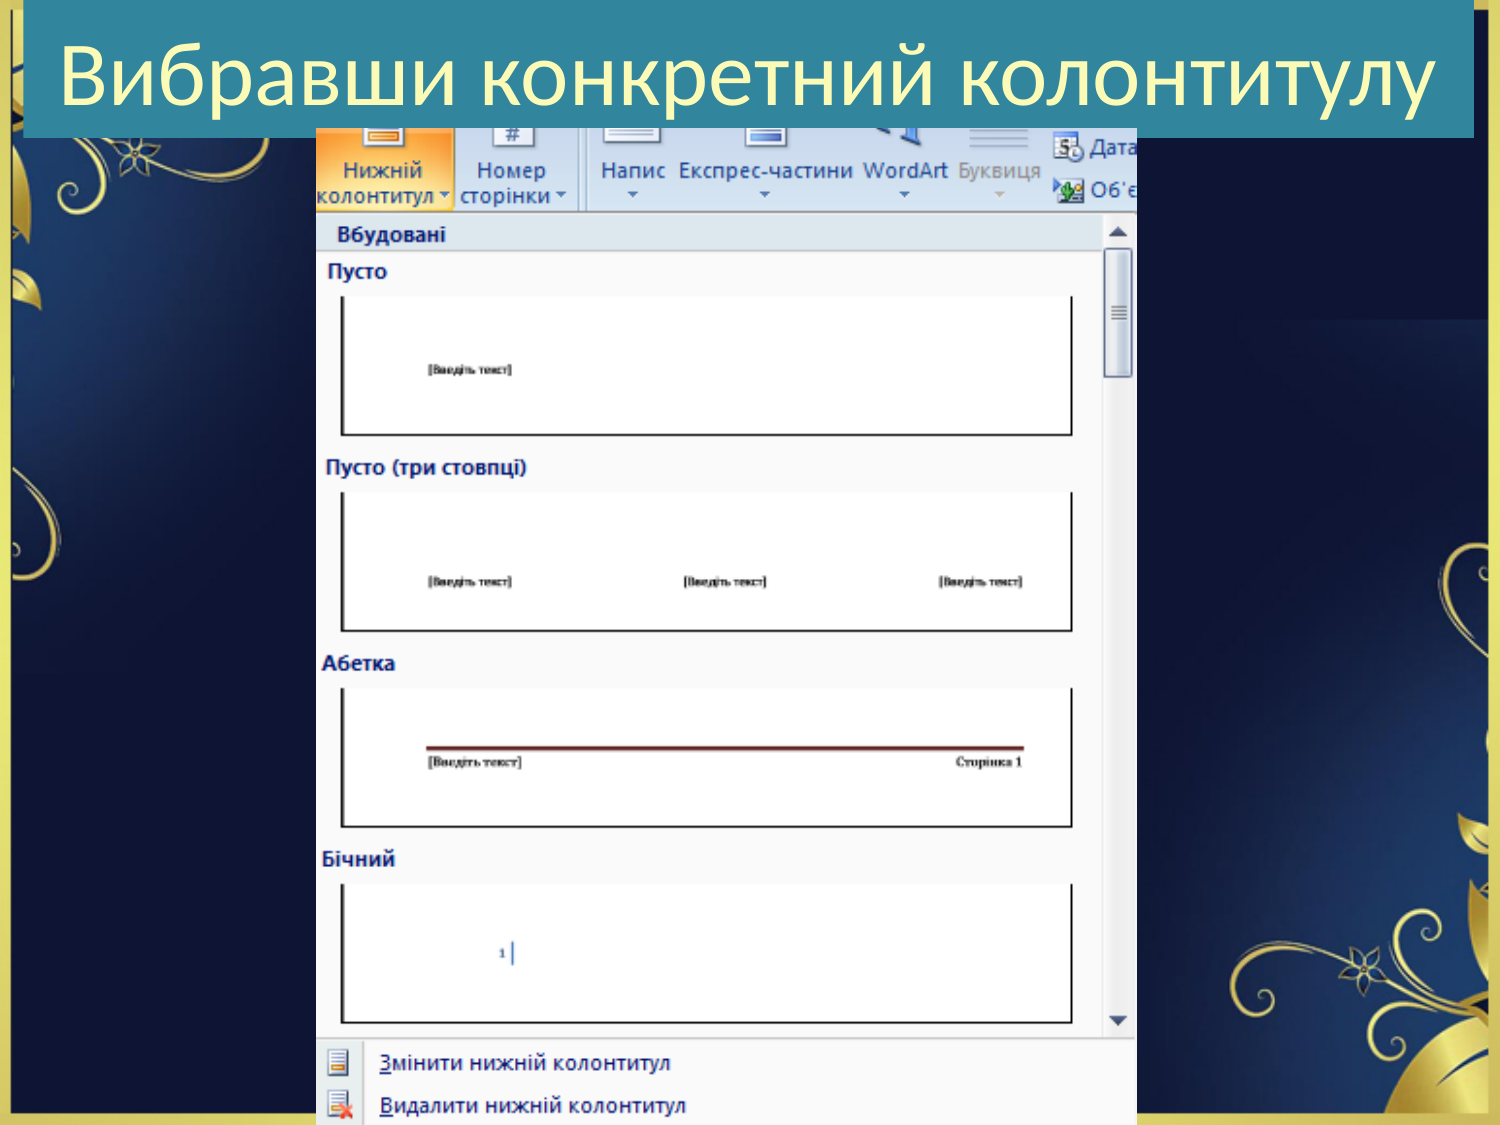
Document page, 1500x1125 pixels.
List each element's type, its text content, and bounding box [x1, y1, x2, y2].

title Вибравши конкретний колонтитулу [23, 0, 1475, 139]
picture [0, 0, 1500, 1125]
